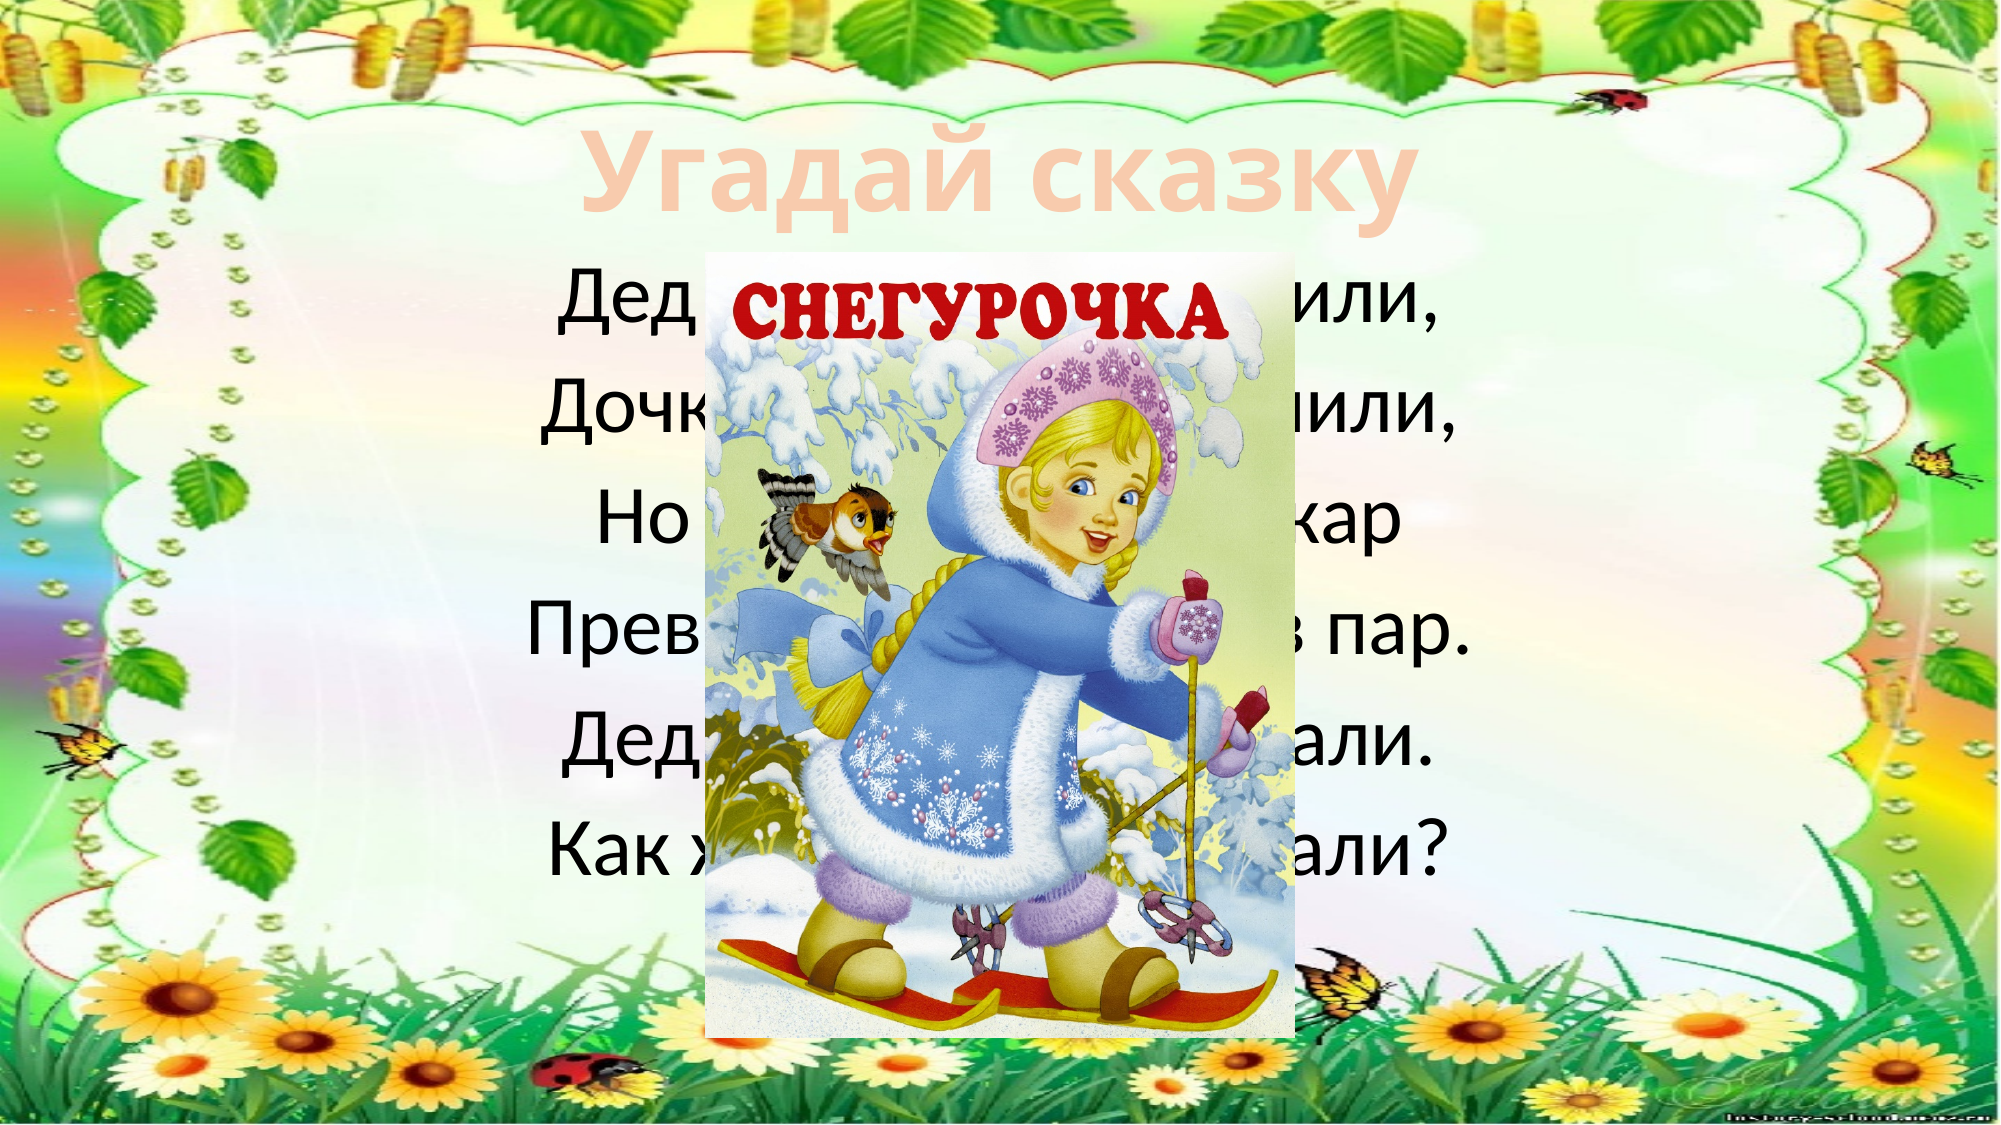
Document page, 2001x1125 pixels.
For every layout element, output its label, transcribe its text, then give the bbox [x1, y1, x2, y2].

picture [0, 0, 2001, 1125]
list Дед и баба вместе жили, Дочку из снежка слепили, Но костра горячий жар Превратил девчурку в пар. Дед и бабушка в печали. Как же их дочурку звали? [137, 242, 1863, 1014]
title Угадай сказку [137, 73, 1863, 242]
